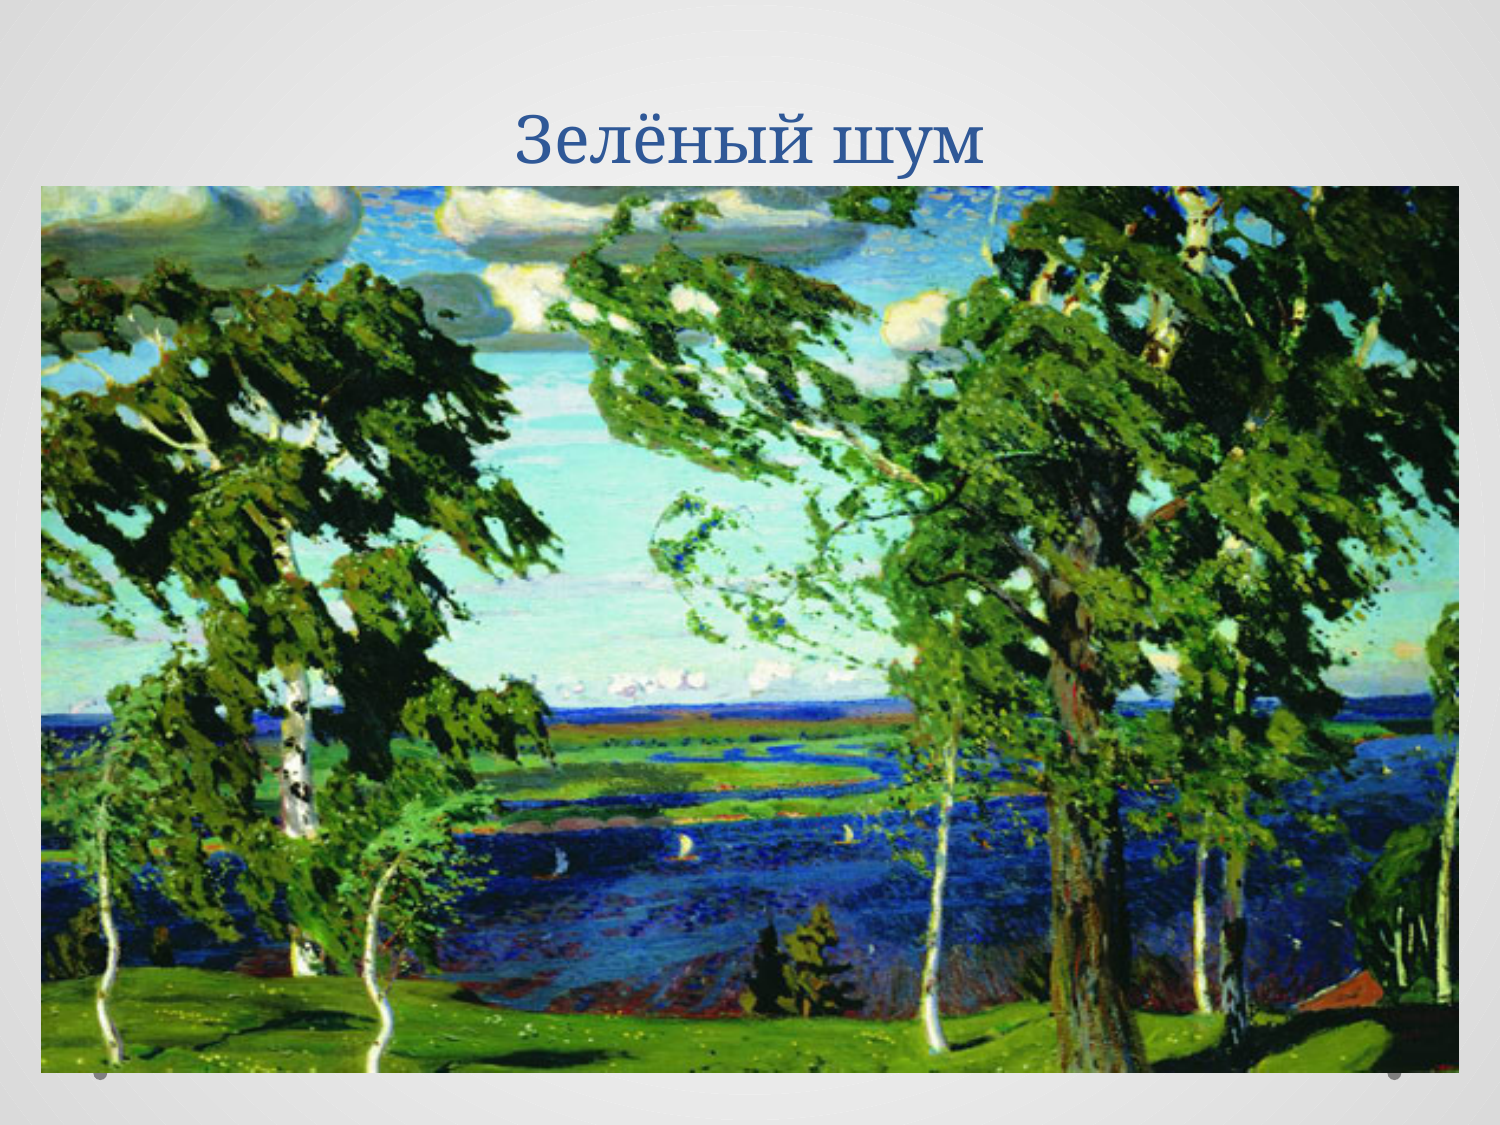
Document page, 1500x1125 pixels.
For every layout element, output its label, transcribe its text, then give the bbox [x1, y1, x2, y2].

title Зелёный шум [75, 0, 1425, 185]
picture [41, 186, 1459, 1074]
